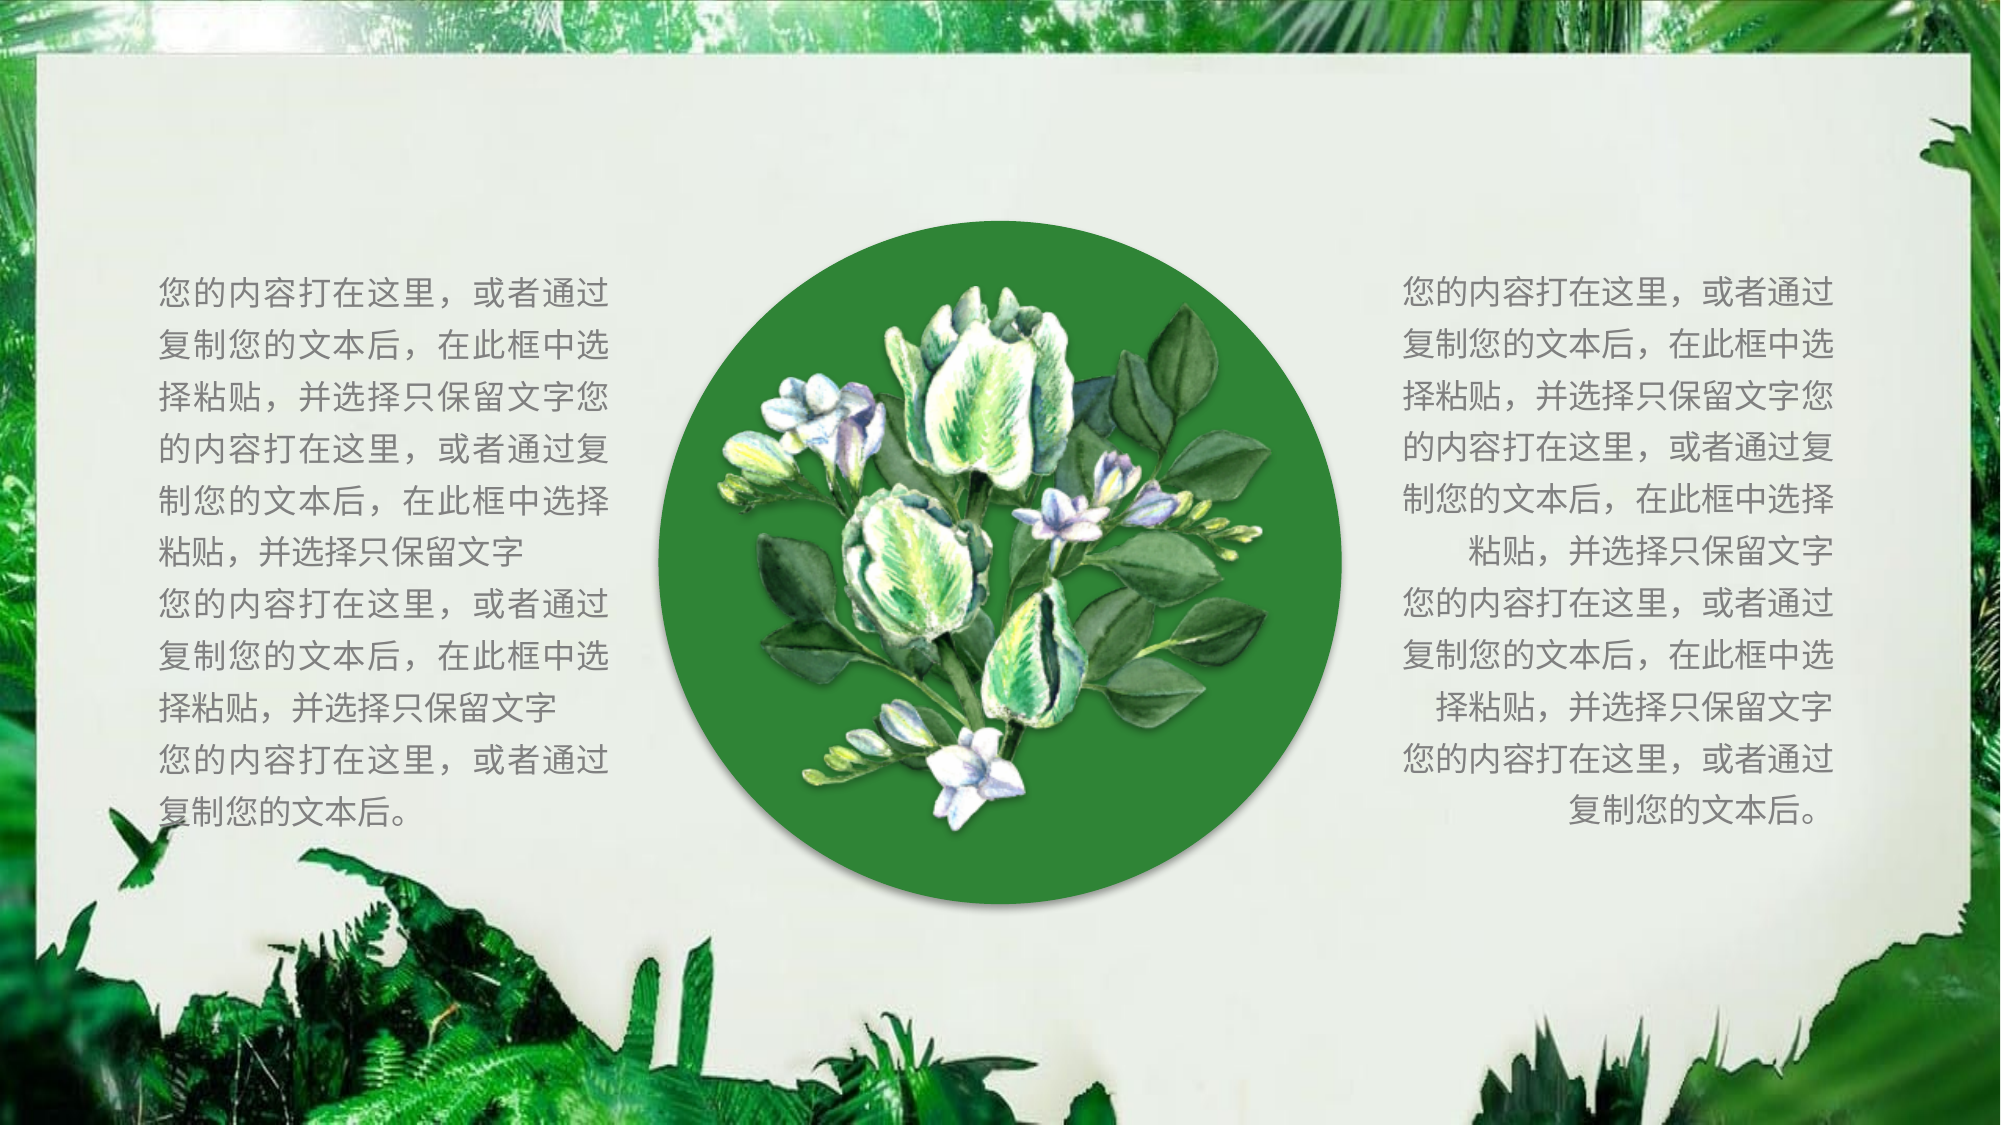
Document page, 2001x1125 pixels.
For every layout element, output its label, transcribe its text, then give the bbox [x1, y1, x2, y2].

text_box [810, 848, 1190, 906]
text_box [657, 378, 711, 747]
text_box [1287, 375, 1343, 750]
text_box 您的内容打在这里，或者通过复制您的文本后，在此框中选择粘贴，并选择只保留文字您的内容打在这里，或者通过复制您的文本后，在此框中选择粘贴，并选择只保留文字 您的内容打在这里，或者通过复制您的文本后，在此框中选择粘贴，并选择只保留文字 您的内容打在这里，或者通过复制您的文本后。 [143, 253, 626, 891]
text_box [797, 219, 1203, 286]
text_box 您的内容打在这里，或者通过复制您的文本后，在此框中选择粘贴，并选择只保留文字您的内容打在这里，或者通过复制您的文本后，在此框中选择粘贴，并选择只保留文字 您的内容打在这里，或者通过复制您的文本后，在此框中选择粘贴，并选择只保留文字 您的内容打在这里，或者通过复制您的文本后。 [1367, 251, 1850, 889]
picture [0, 0, 2001, 1125]
